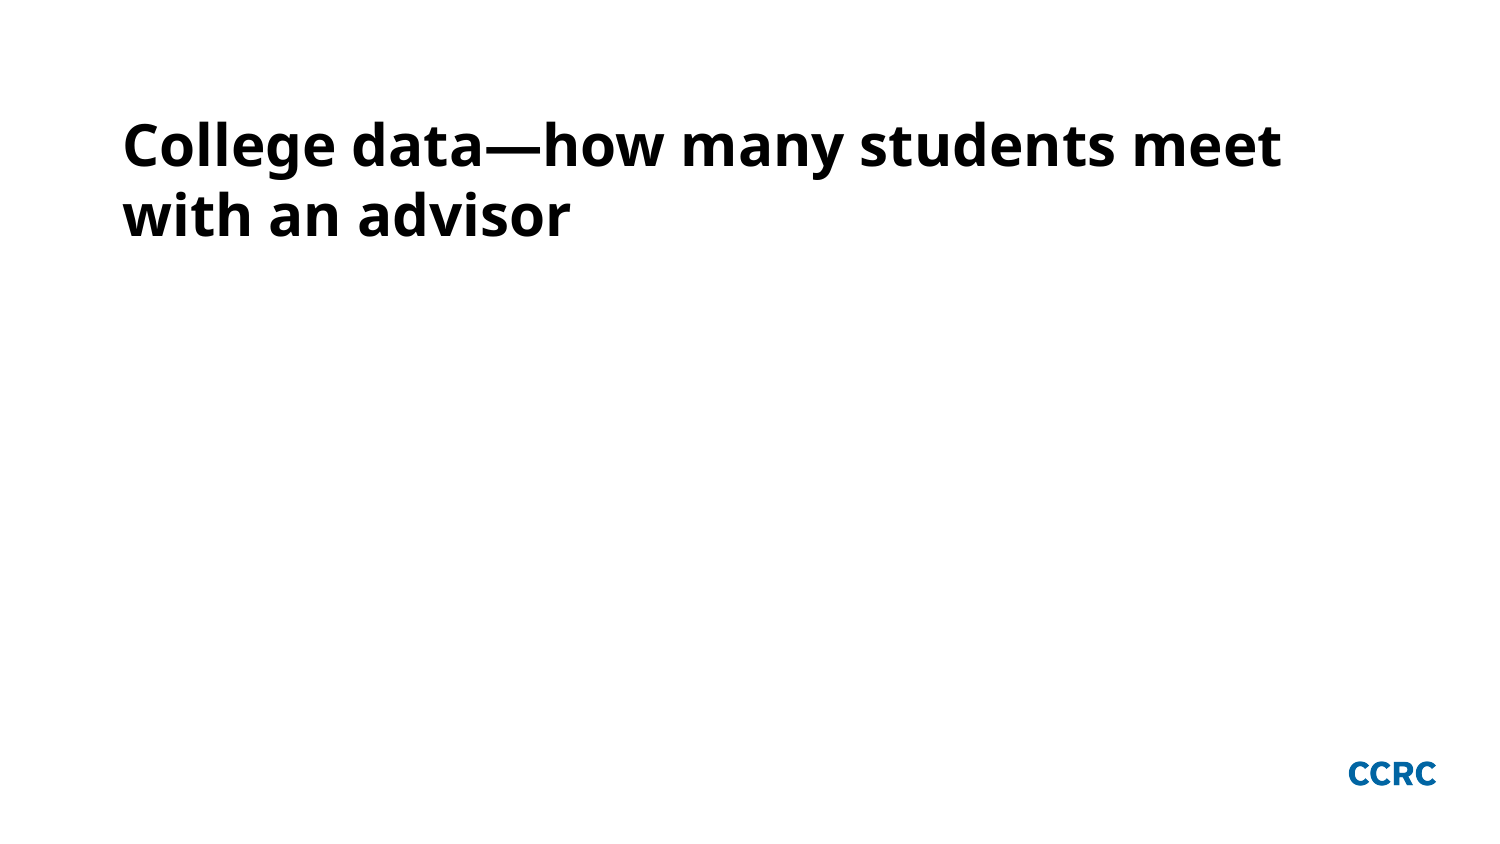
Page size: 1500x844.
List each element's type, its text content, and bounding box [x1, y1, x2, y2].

picture [1347, 761, 1438, 786]
title College data—how many students meet with an advisor [107, 93, 1390, 234]
